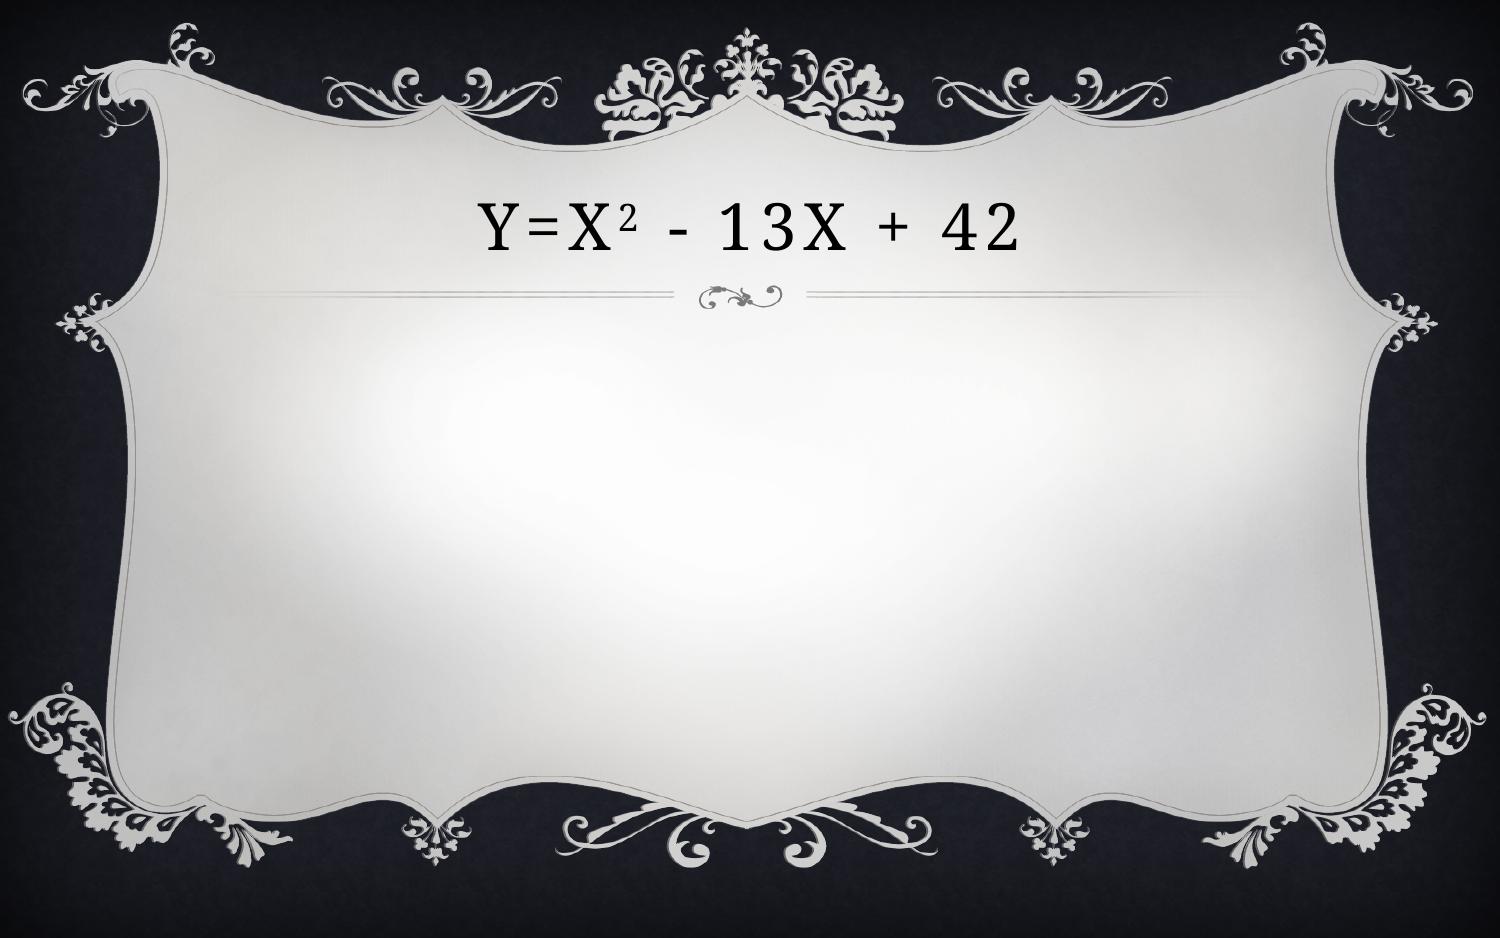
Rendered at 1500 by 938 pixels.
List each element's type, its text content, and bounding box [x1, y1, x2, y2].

title Y=x2 - 13x + 42 [225, 177, 1275, 271]
picture [0, 0, 1500, 221]
picture [0, 349, 1500, 938]
